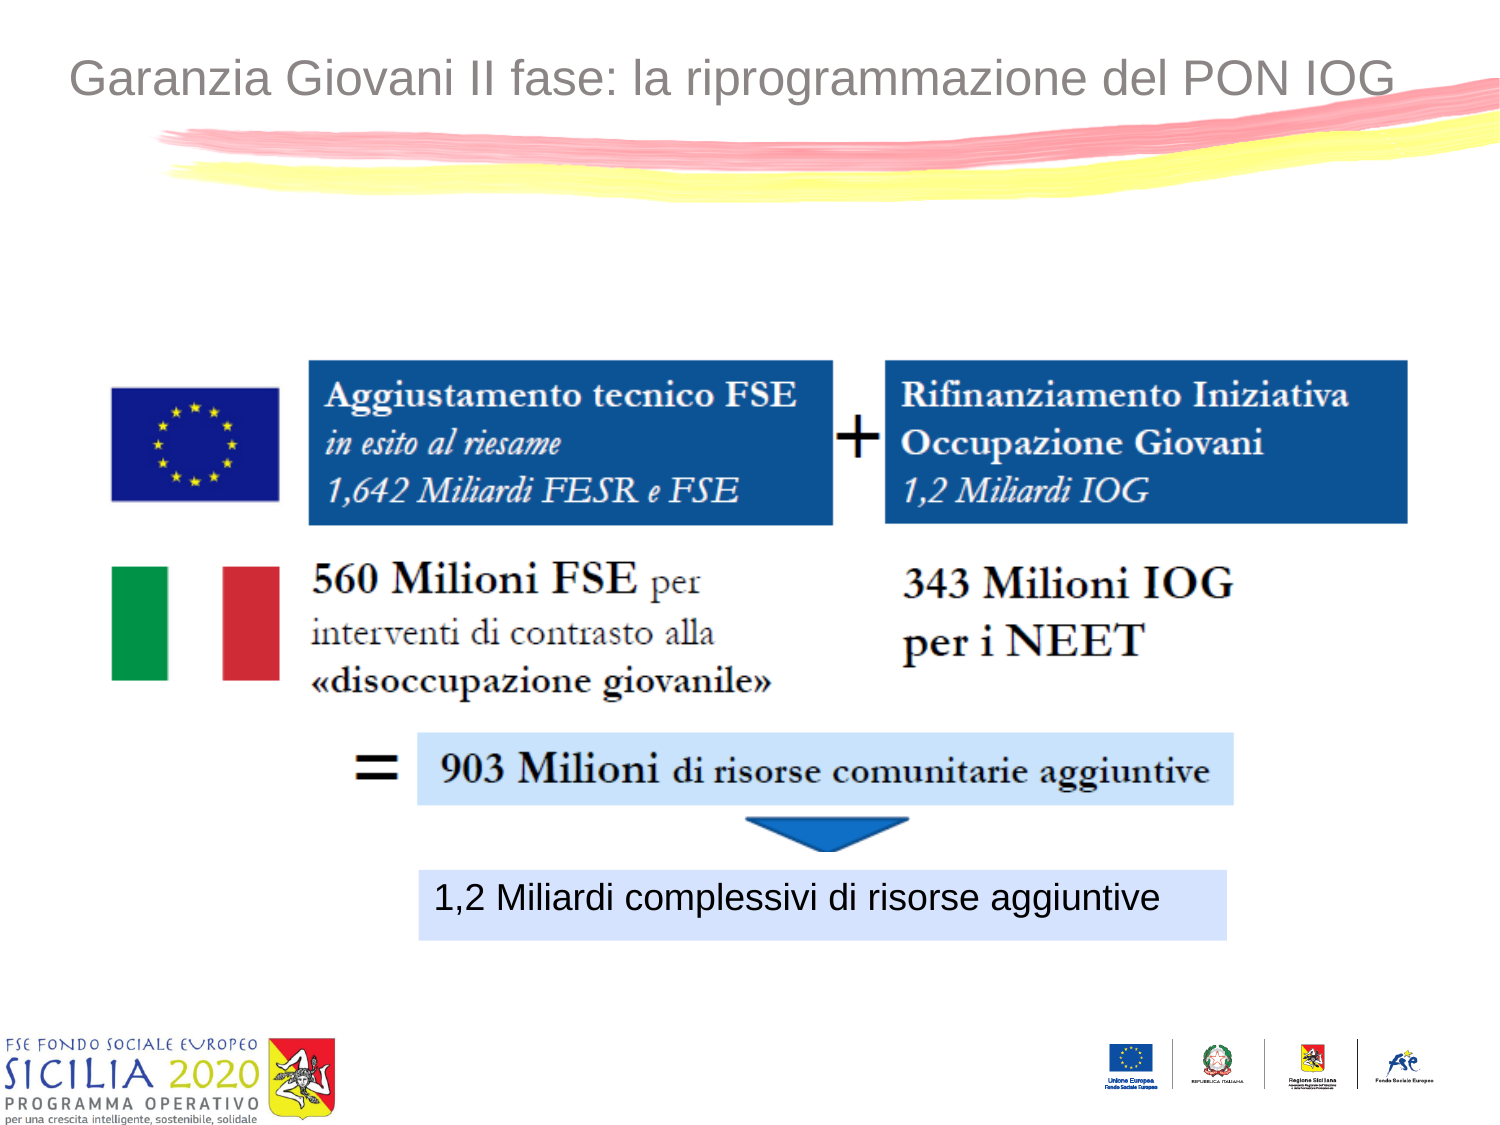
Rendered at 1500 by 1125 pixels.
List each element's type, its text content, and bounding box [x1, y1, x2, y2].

text_box Garanzia Giovani II fase: la riprogrammazione del PON IOG [47, 38, 1419, 113]
picture [0, 1032, 347, 1125]
picture [1080, 1035, 1447, 1106]
picture [100, 78, 1500, 208]
text_box 1,2 Miliardi complessivi di risorse aggiuntive [418, 869, 1227, 941]
picture [91, 349, 1419, 707]
picture [345, 728, 1241, 852]
